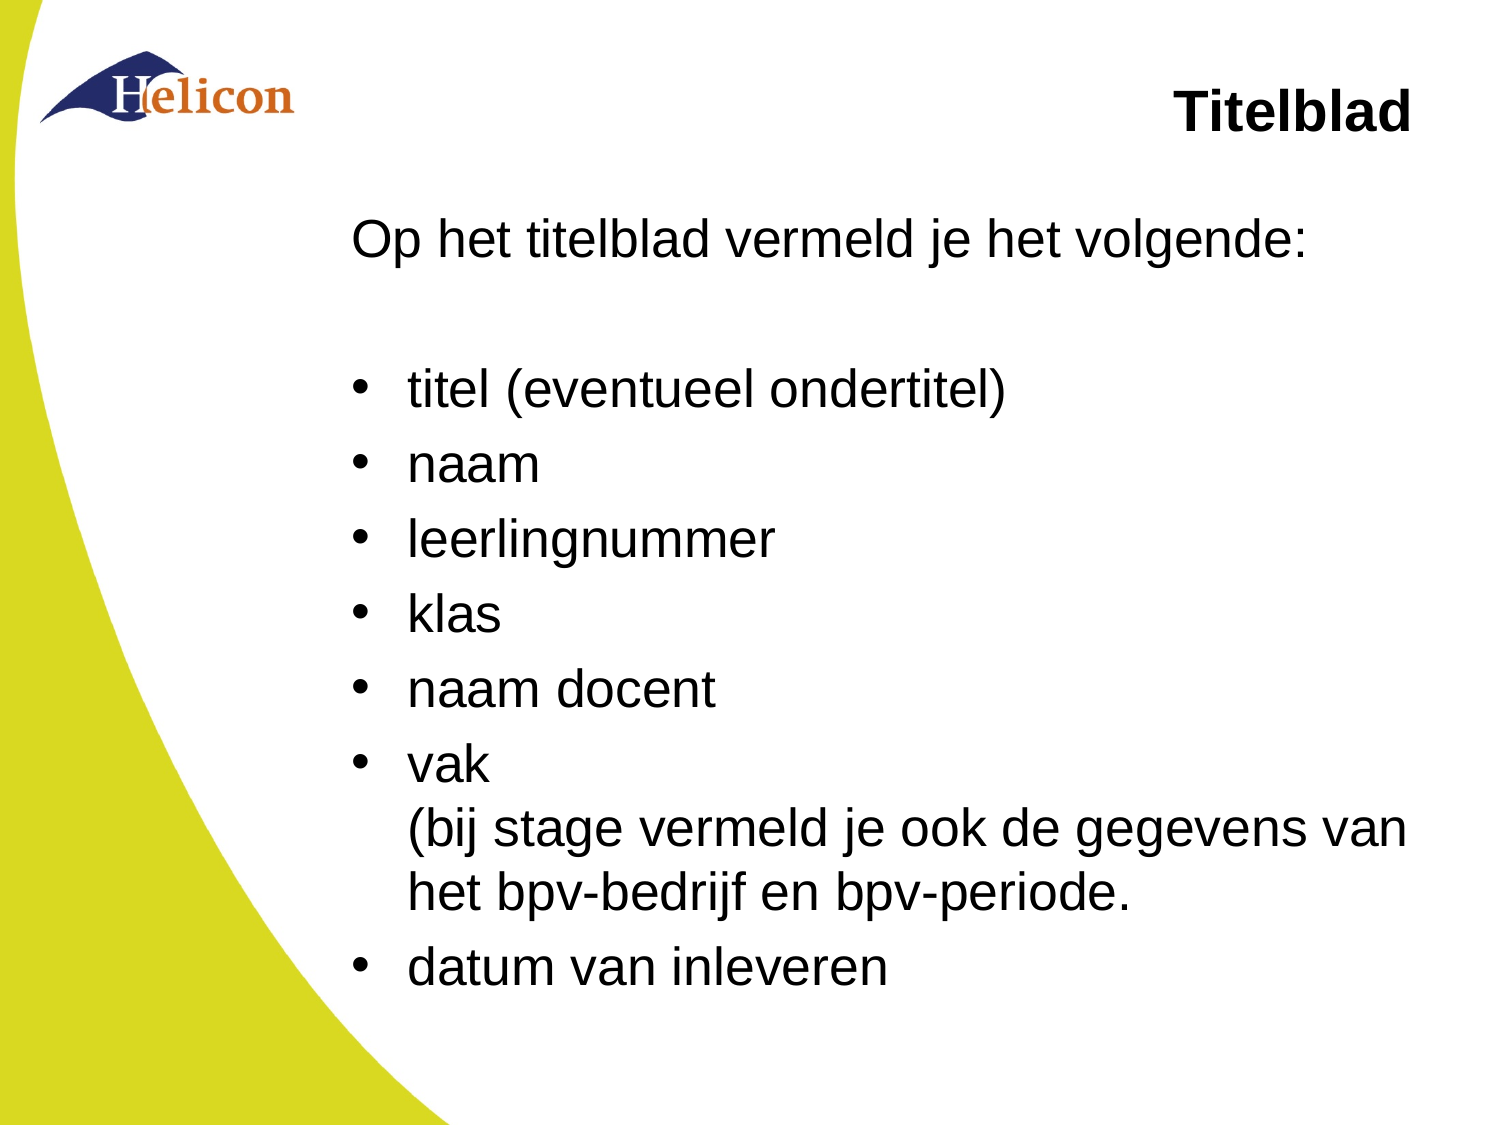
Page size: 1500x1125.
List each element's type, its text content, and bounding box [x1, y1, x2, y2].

picture [0, 0, 1500, 1125]
title Titelblad [337, 54, 1428, 161]
list Op het titelblad vermeld je het volgende: titel (eventueel ondertitel) naam leerlingnummer klas naam docent vak (bij stage vermeld je ook de gegevens van het bpv-bedrijf en bpv-periode. datum van inleveren [336, 196, 1425, 1005]
